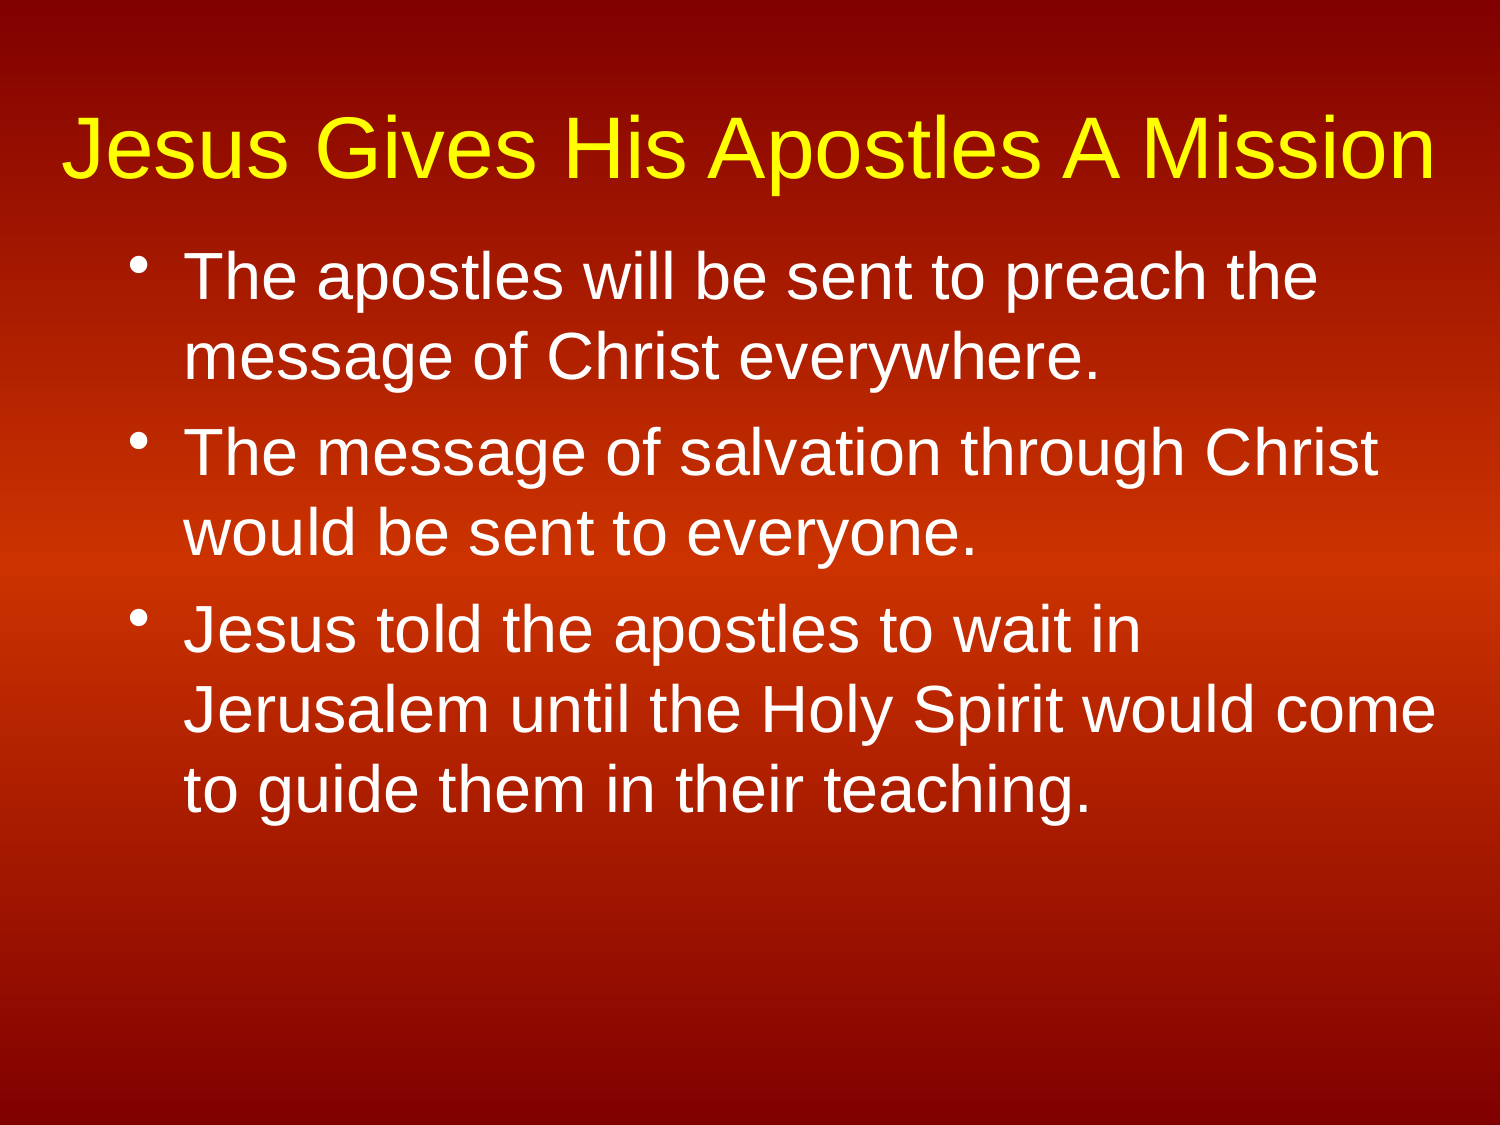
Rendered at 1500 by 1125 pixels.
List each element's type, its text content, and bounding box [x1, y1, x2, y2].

title Jesus Gives His Apostles A Mission [37, 50, 1463, 238]
list The apostles will be sent to preach the message of Christ everywhere. The message of salvation through Christ would be sent to everyone. Jesus told the apostles to wait in Jerusalem until the Holy Spirit would come to guide them in their teaching. [112, 224, 1463, 1125]
